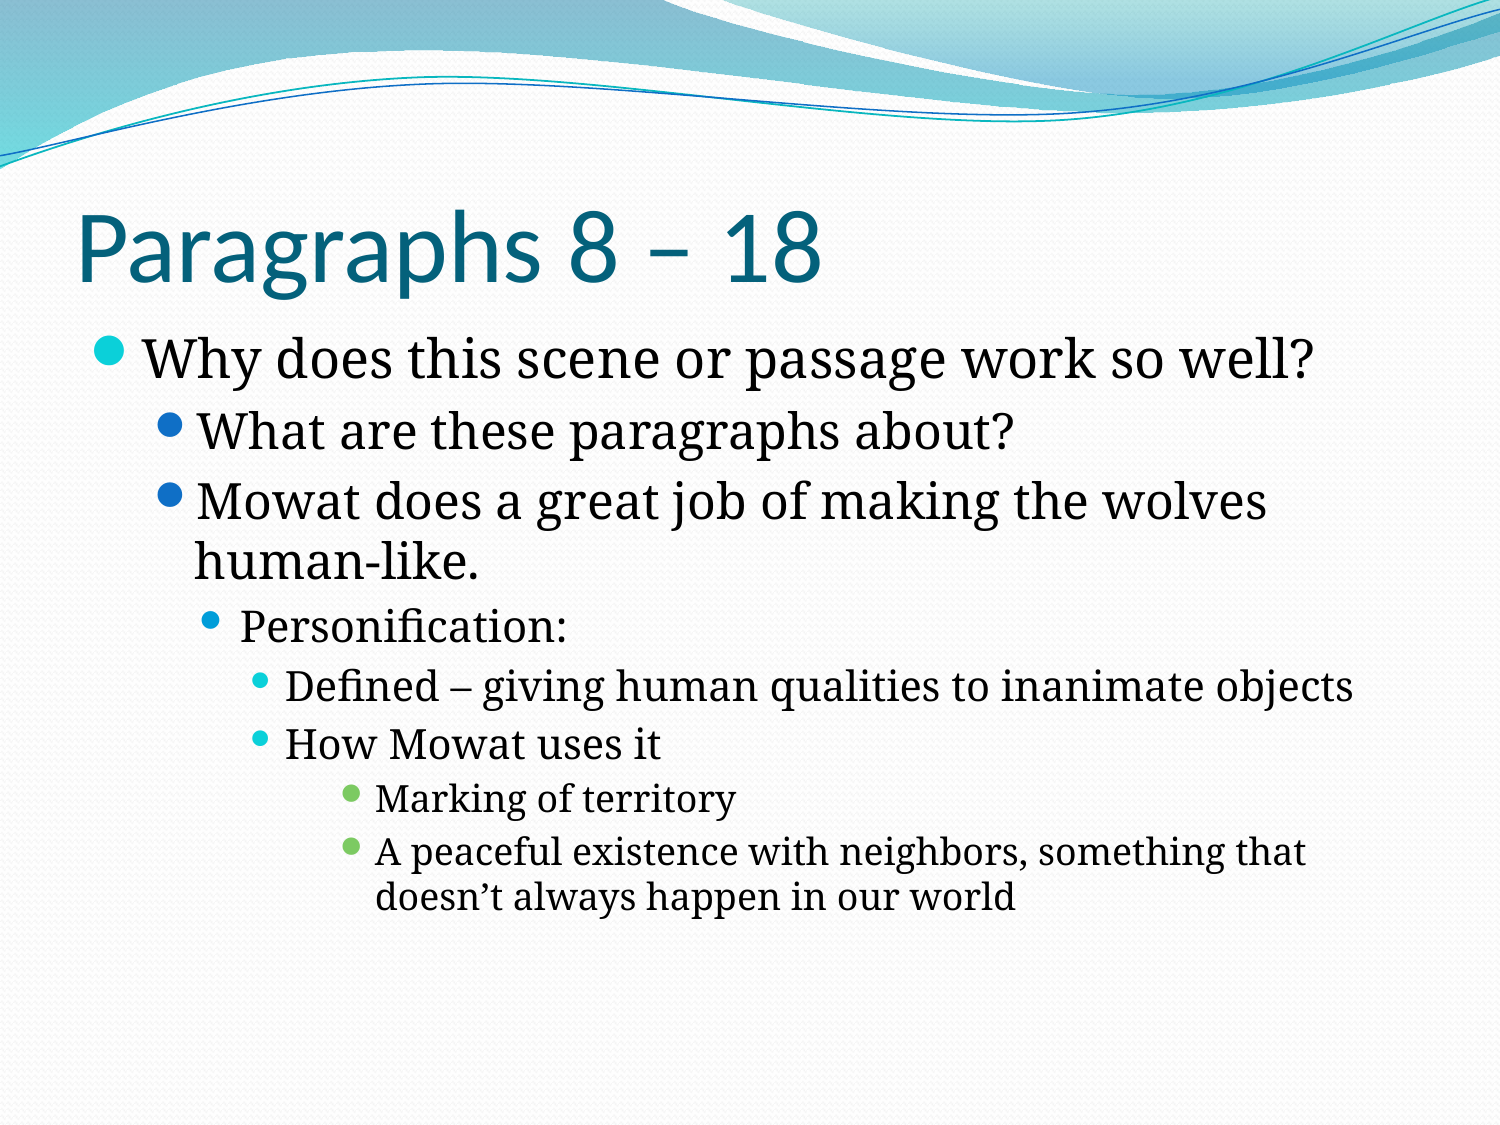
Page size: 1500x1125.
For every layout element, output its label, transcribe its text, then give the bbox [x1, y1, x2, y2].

list Why does this scene or passage work so well? What are these paragraphs about? Mowat does a great job of making the wolves human-like. Personification: Defined – giving human qualities to inanimate objects How Mowat uses it Marking of territory A peaceful existence with neighbors, something that doesn’t always happen in our world [75, 317, 1425, 1038]
title Paragraphs 8 – 18 [75, 115, 1425, 303]
